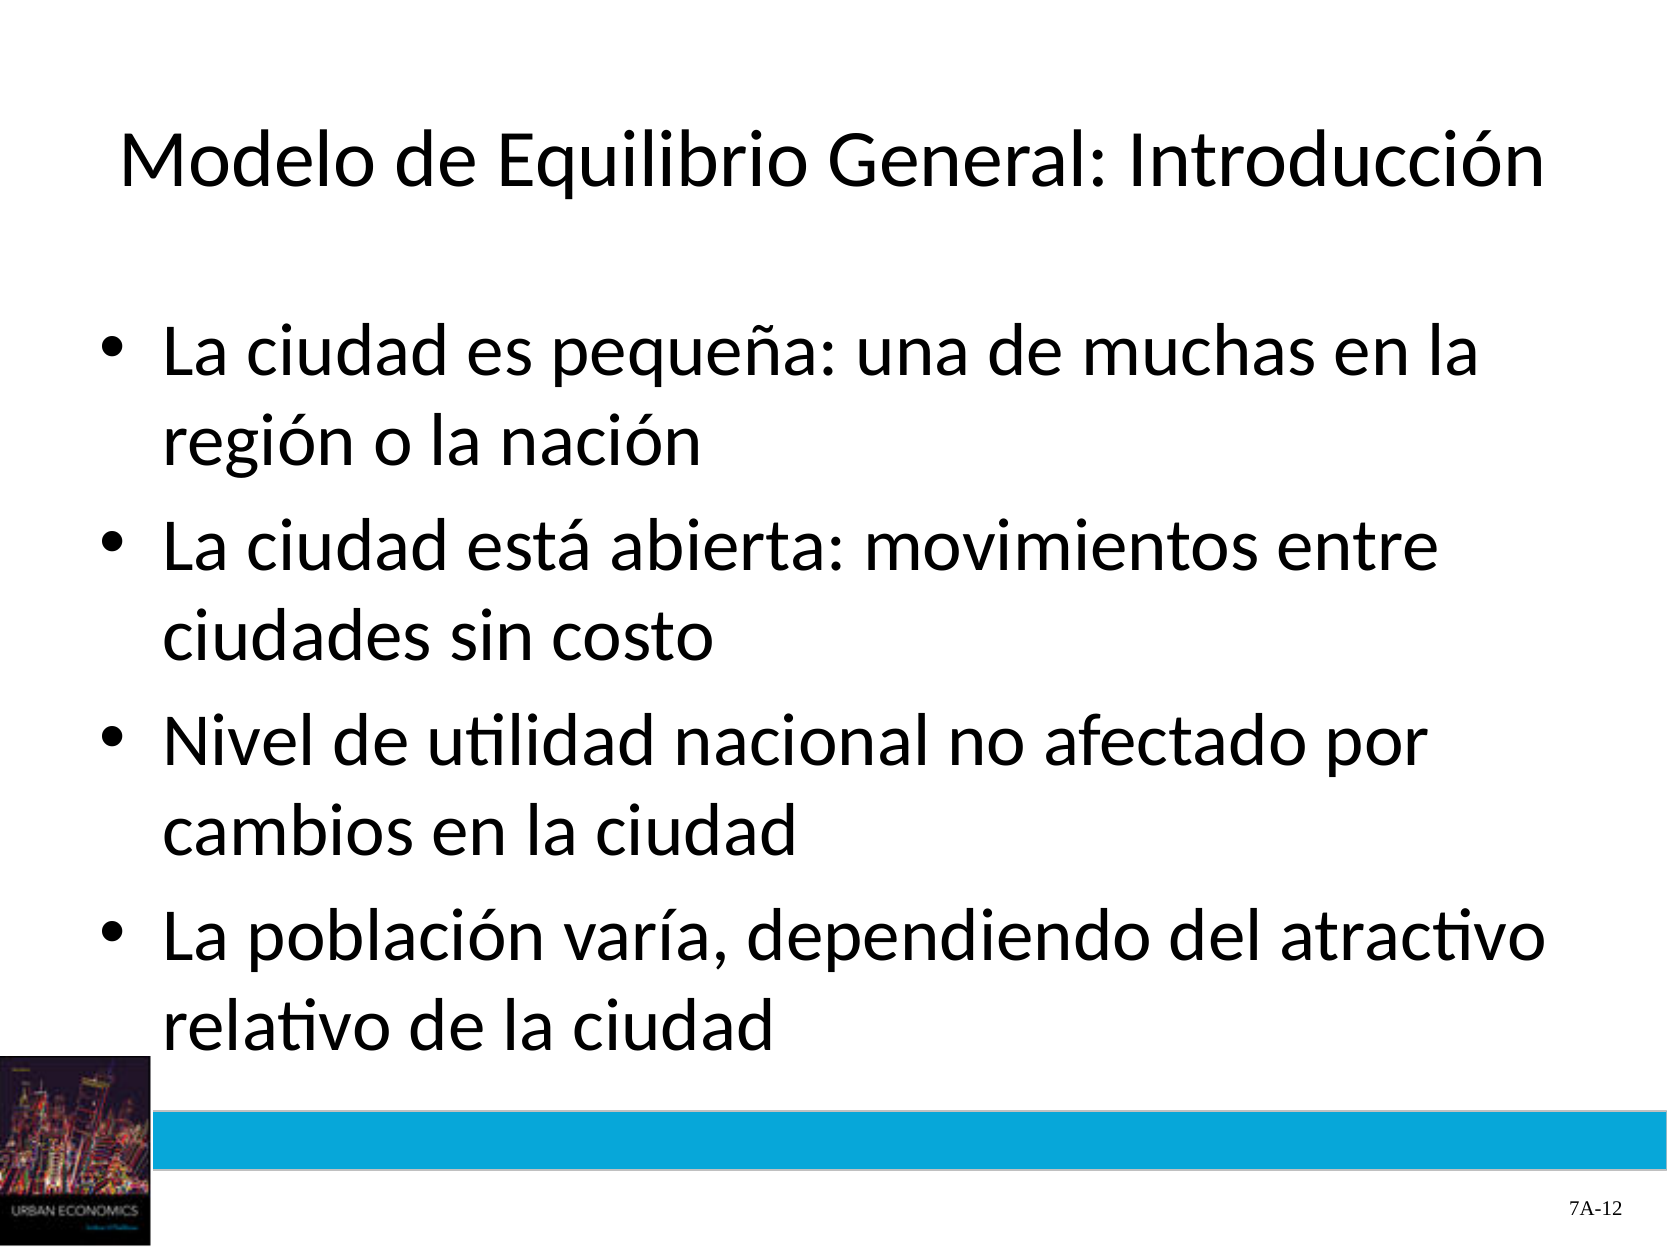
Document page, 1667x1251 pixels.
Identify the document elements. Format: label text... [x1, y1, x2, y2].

title Modelo de Equilibrio General: Introducción [83, 49, 1584, 259]
list La ciudad es pequeña: una de muchas en la región o la nación La ciudad está abierta: movimientos entre ciudades sin costo Nivel de utilidad nacional no afectado por cambios en la ciudad La población varía, dependiendo del atractivo relativo de la ciudad [83, 291, 1584, 1117]
picture [0, 1056, 153, 1250]
text_box 7A-12 [1536, 1187, 1656, 1239]
